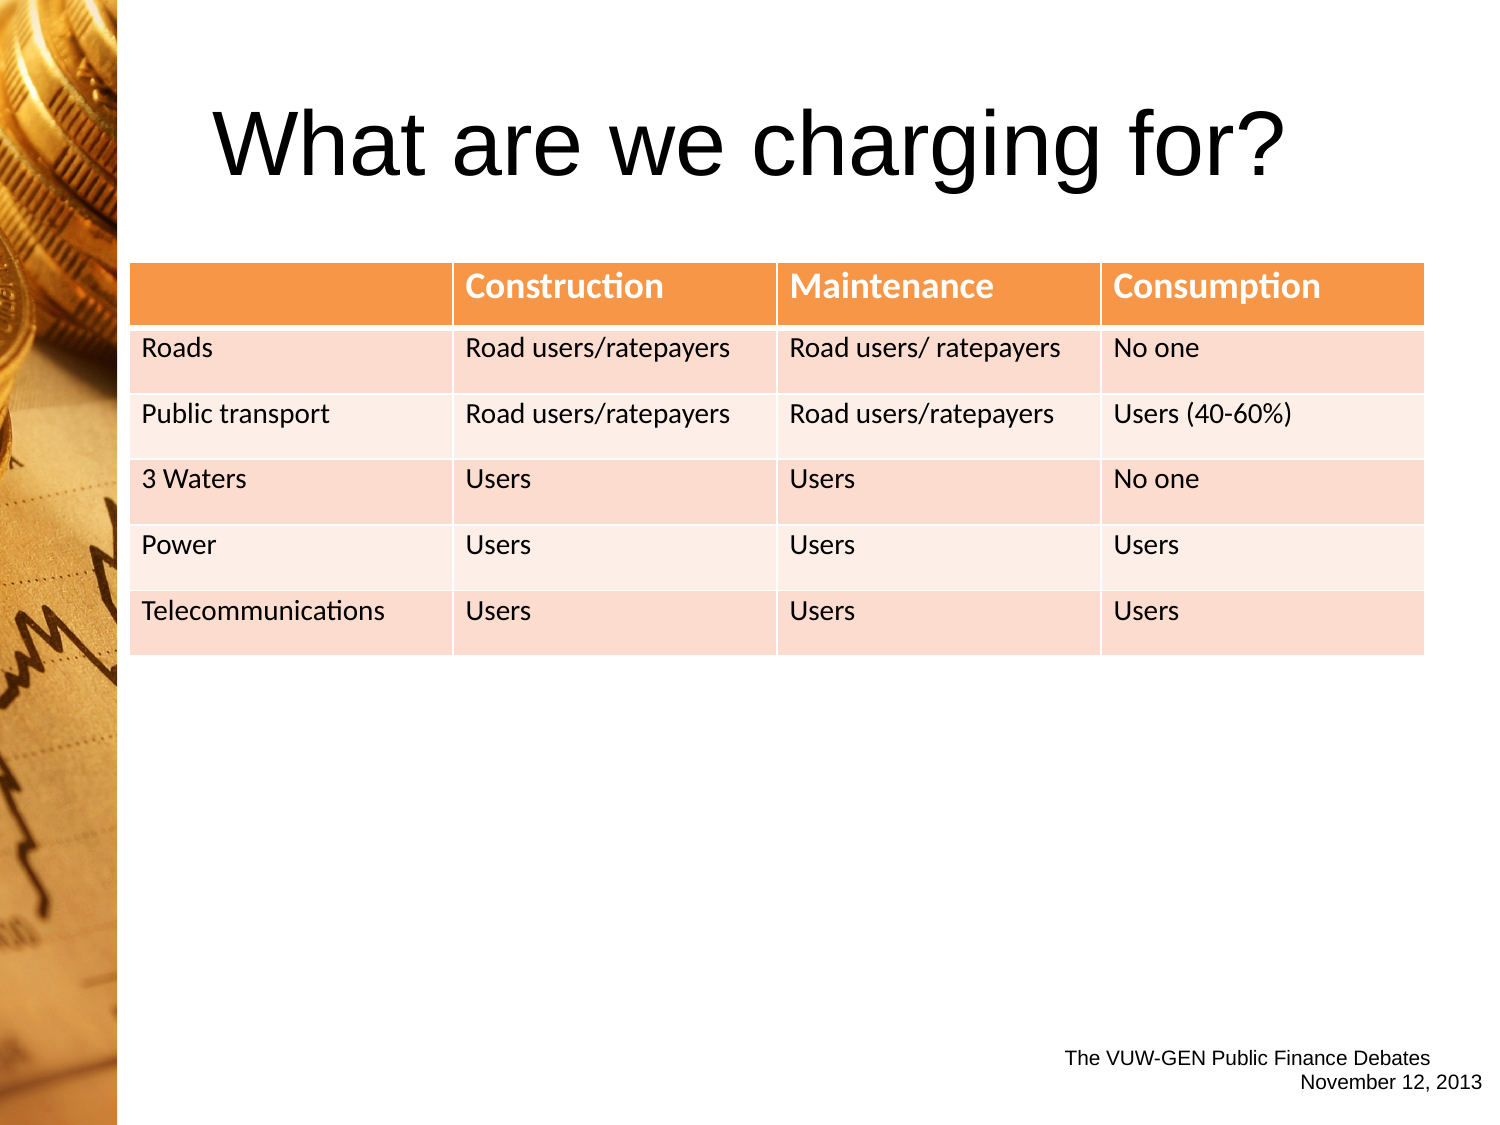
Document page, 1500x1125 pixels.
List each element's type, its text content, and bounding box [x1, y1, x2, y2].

table_header Maintenance [778, 263, 1100, 325]
table_cell Road users/ratepayers [454, 395, 776, 458]
picture [0, 0, 118, 1125]
table_cell Users [454, 591, 776, 655]
table_cell Road users/ratepayers [454, 331, 776, 393]
table_cell Telecommunications [130, 591, 452, 655]
table_header Consumption [1102, 263, 1424, 325]
title What are we charging for? [121, 45, 1425, 233]
table_cell Users [778, 526, 1100, 590]
table_cell 3 Waters [130, 460, 452, 524]
table_cell Road users/ratepayers [778, 395, 1100, 458]
table_cell Users [454, 526, 776, 590]
table_header Construction [454, 263, 776, 325]
table_cell Users [454, 460, 776, 524]
table_cell Public transport [130, 395, 452, 458]
table_cell Users [1102, 526, 1424, 590]
table_cell Users [778, 591, 1100, 655]
table_cell Power [130, 526, 452, 590]
table_cell No one [1102, 331, 1424, 393]
table_cell No one [1102, 460, 1424, 524]
table_cell Road users/ ratepayers [778, 331, 1100, 393]
table_cell Users [1102, 591, 1424, 655]
table_cell Roads [130, 331, 452, 393]
table_cell Users (40-60%) [1102, 395, 1424, 458]
table_cell Users [778, 460, 1100, 524]
text_box The VUW-GEN Public Finance Debates November 12, 2013 [667, 1034, 1498, 1106]
table_header [130, 263, 452, 325]
